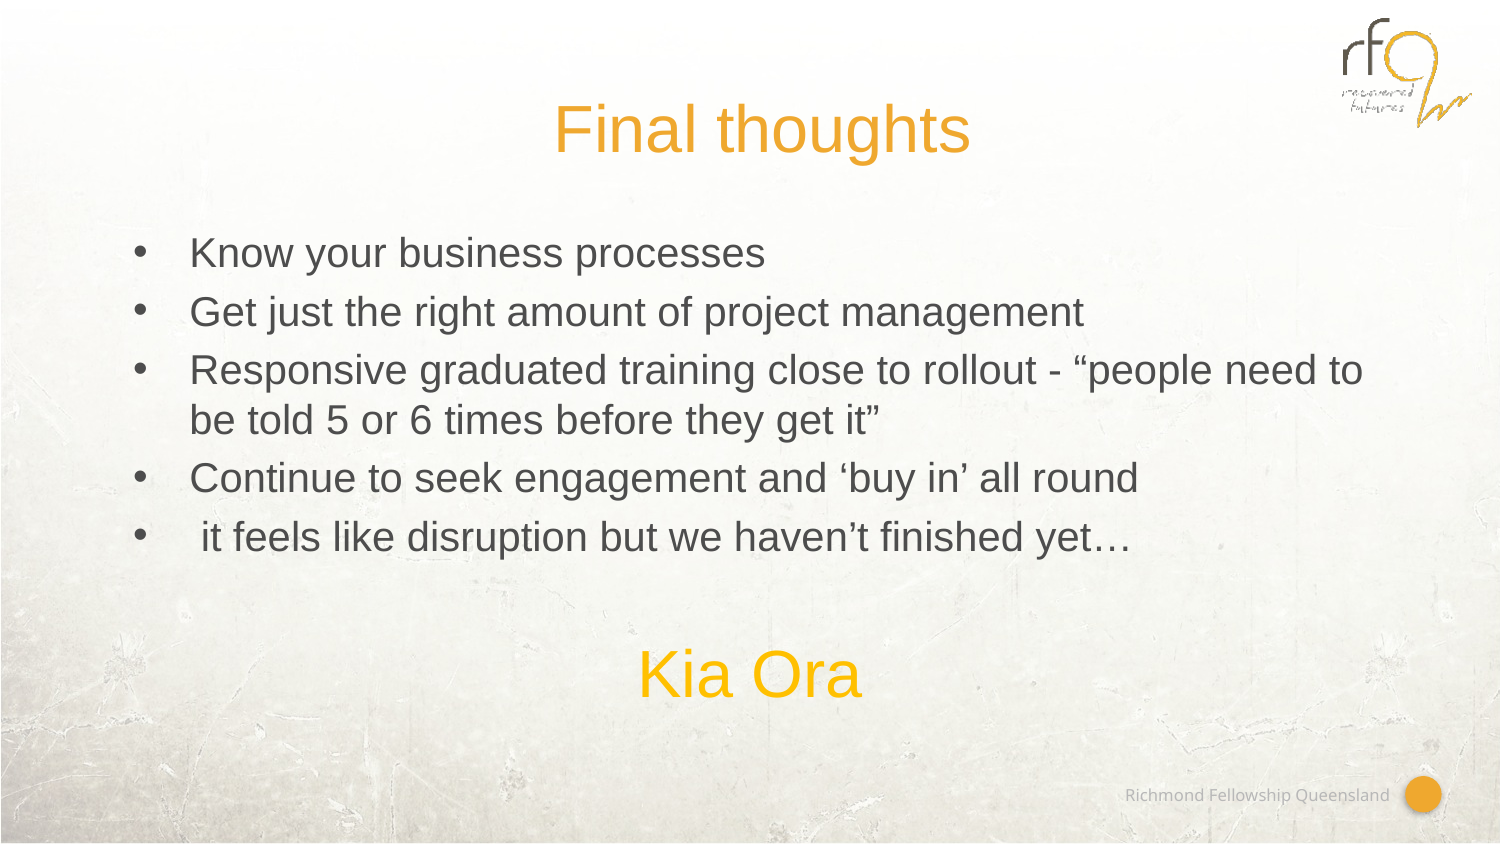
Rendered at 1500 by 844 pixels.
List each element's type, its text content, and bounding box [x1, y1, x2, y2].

picture [0, 0, 1500, 844]
list Know your business processes Get just the right amount of project management Responsive graduated training close to rollout - “people need to be told 5 or 6 times before they get it” Continue to seek engagement and ‘buy in’ all round it feels like disruption but we haven’t finished yet… Kia Ora [117, 218, 1383, 776]
title Final thoughts [531, 77, 994, 218]
